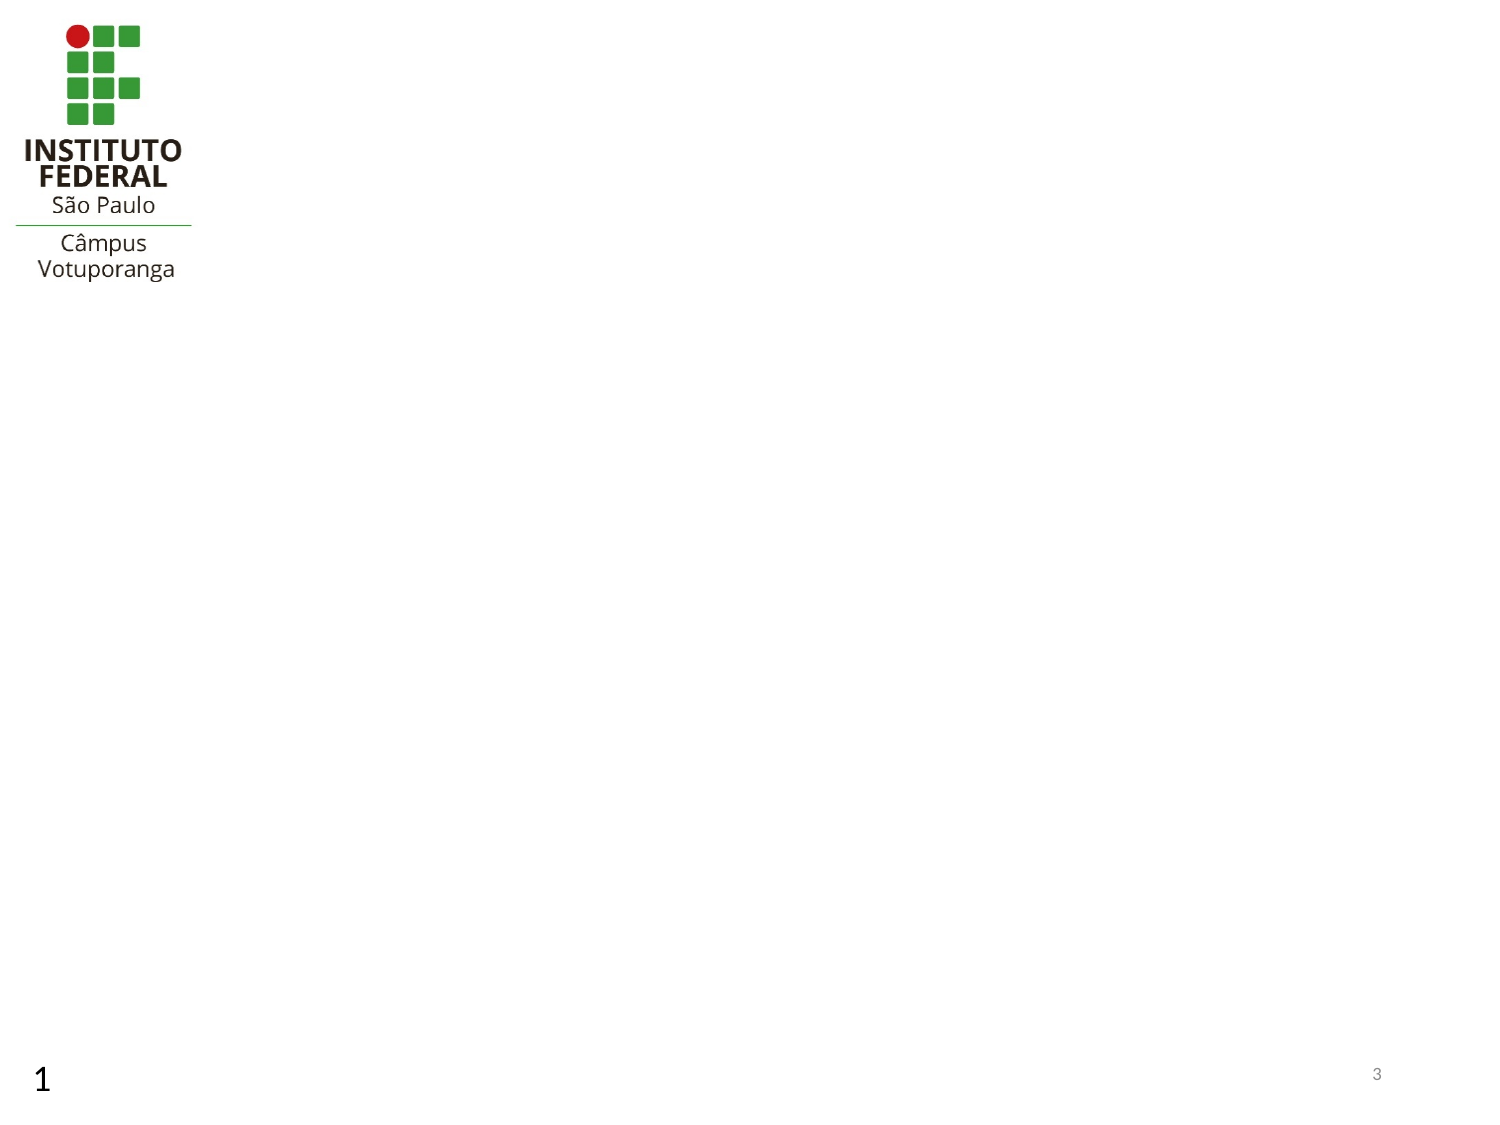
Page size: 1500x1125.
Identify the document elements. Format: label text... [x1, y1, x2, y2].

picture [8, 16, 198, 289]
text_box 1 [17, 1046, 65, 1107]
slide_number 3 [1059, 1042, 1397, 1103]
